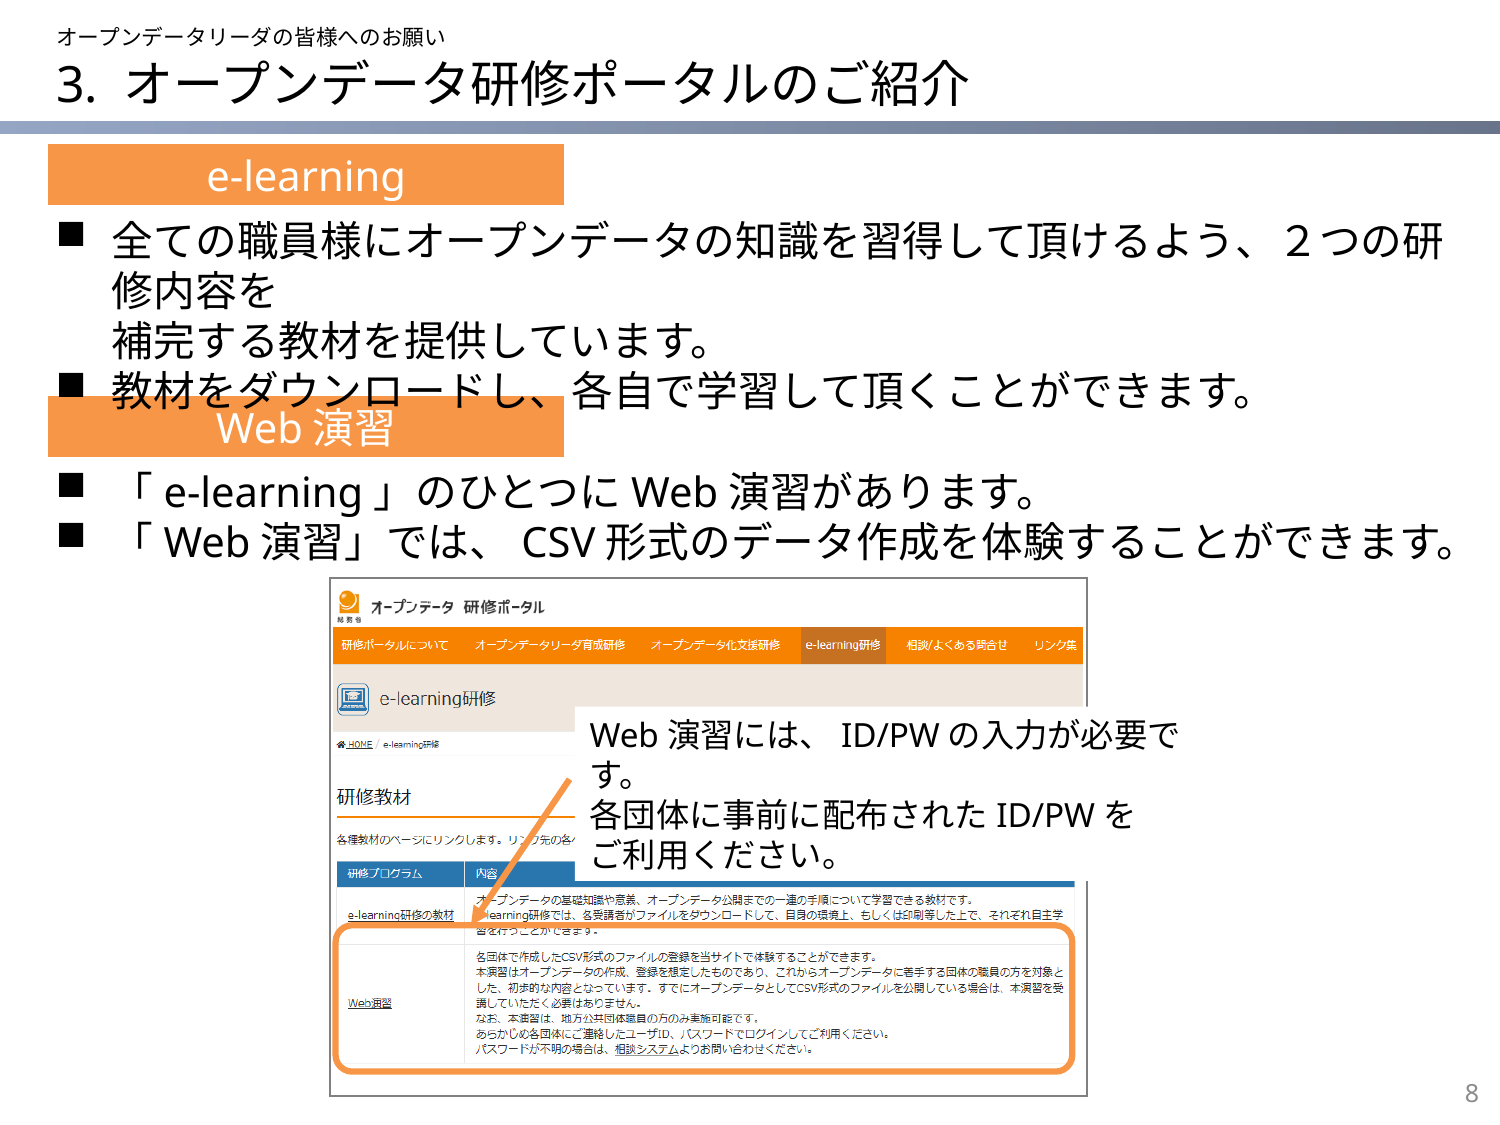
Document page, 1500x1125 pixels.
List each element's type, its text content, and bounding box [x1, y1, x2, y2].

text_box Web演習 [48, 423, 564, 457]
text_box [330, 578, 1205, 1120]
title 3. オープンデータ研修ポータルのご紹介 [41, 58, 1471, 122]
text_box 「e-learning」のひとつにWeb演習があります。 「Web演習」では、CSV形式のデータ作成を体験することができます。 [40, 458, 1495, 573]
text_box e-learning [48, 144, 564, 205]
text_box 全ての職員様にオープンデータの知識を習得して頂けるよう、２つの研修内容を 補完する教材を提供しています。 教材をダウンロードし、各自で学習して頂くことができます。 [40, 207, 1495, 423]
text_box オープンデータリーダの皆様へのお願い [41, 19, 1471, 58]
slide_number 8 [1411, 1070, 1495, 1118]
